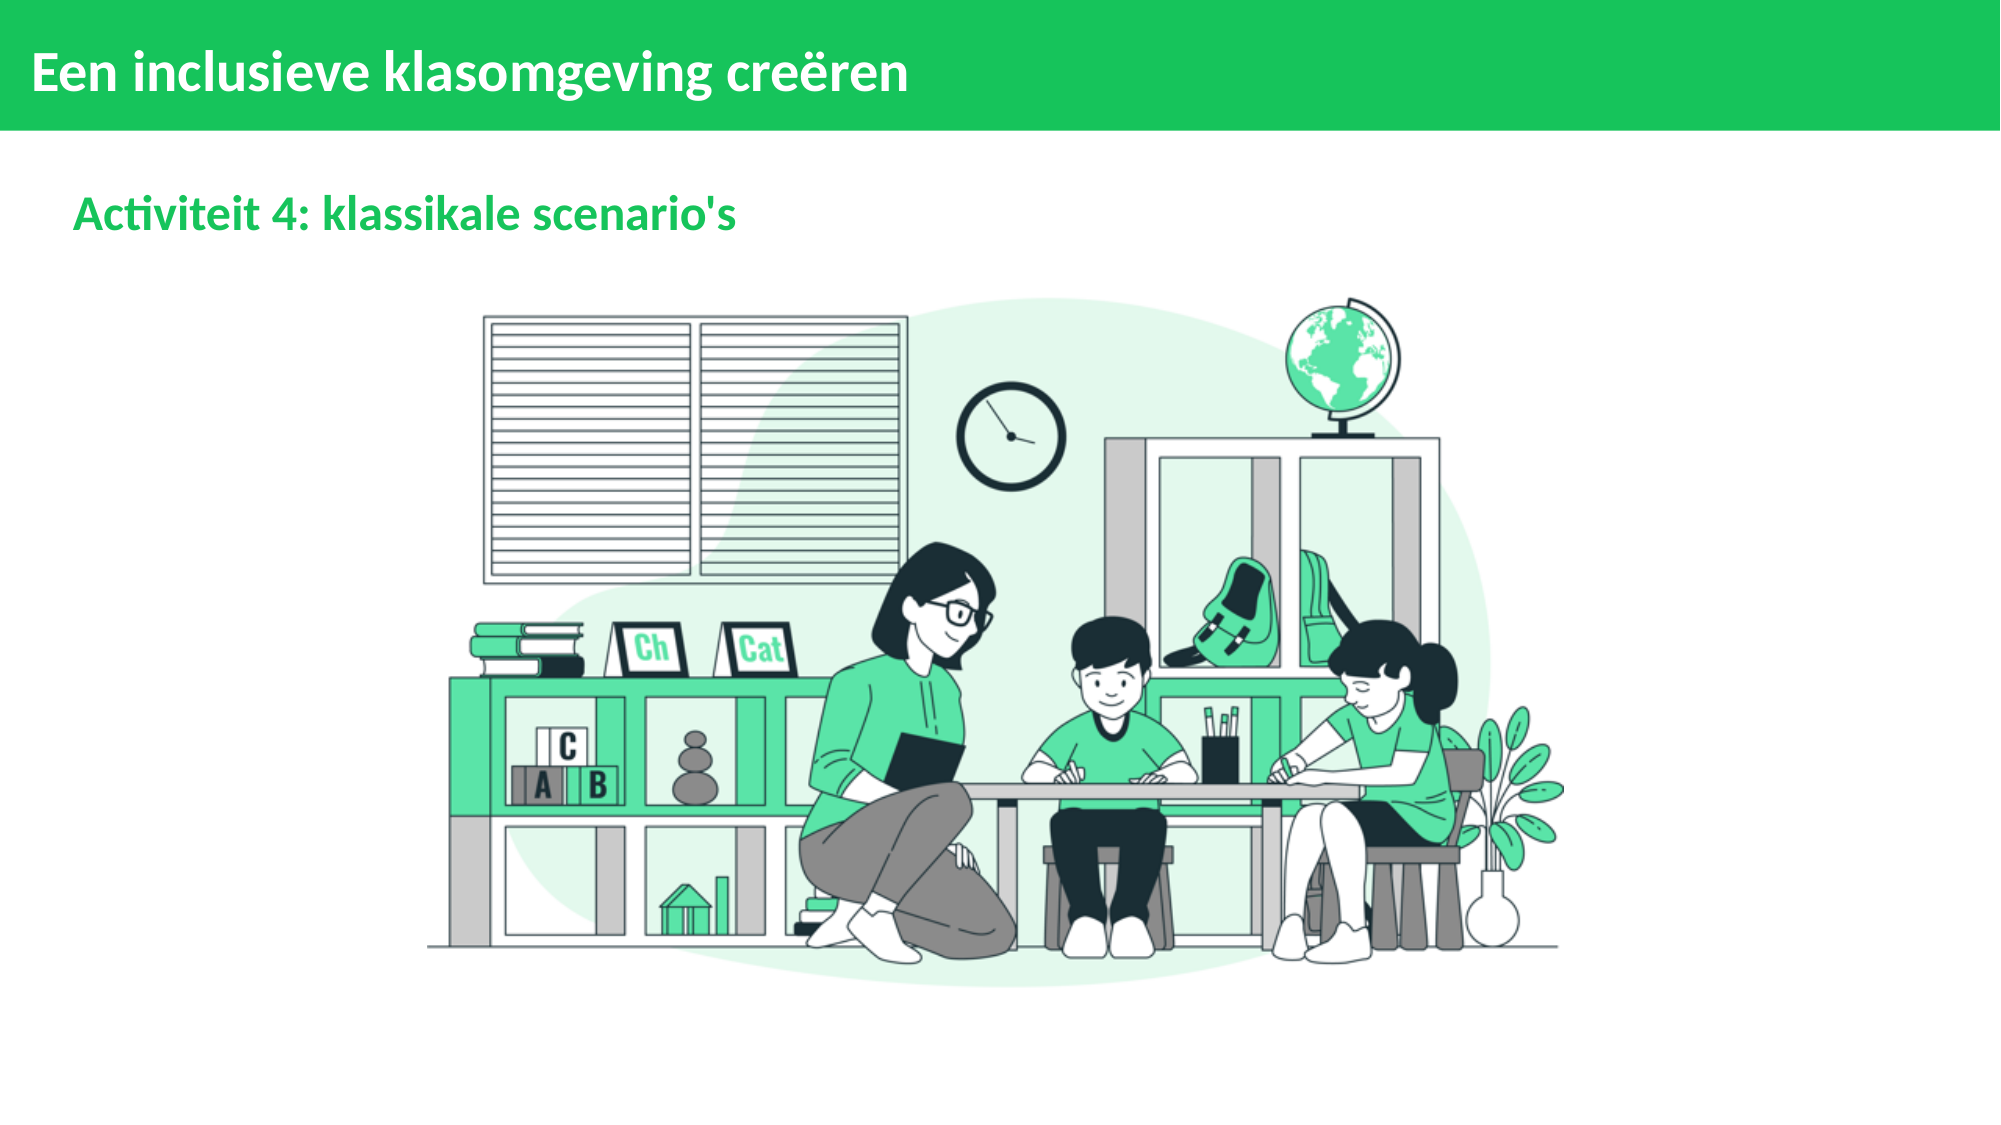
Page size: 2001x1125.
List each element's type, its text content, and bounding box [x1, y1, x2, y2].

title Een inclusieve klasomgeving creëren [16, 13, 1976, 131]
picture [427, 258, 1564, 1016]
list Activiteit 4: klassikale scenario's [20, 168, 1980, 260]
